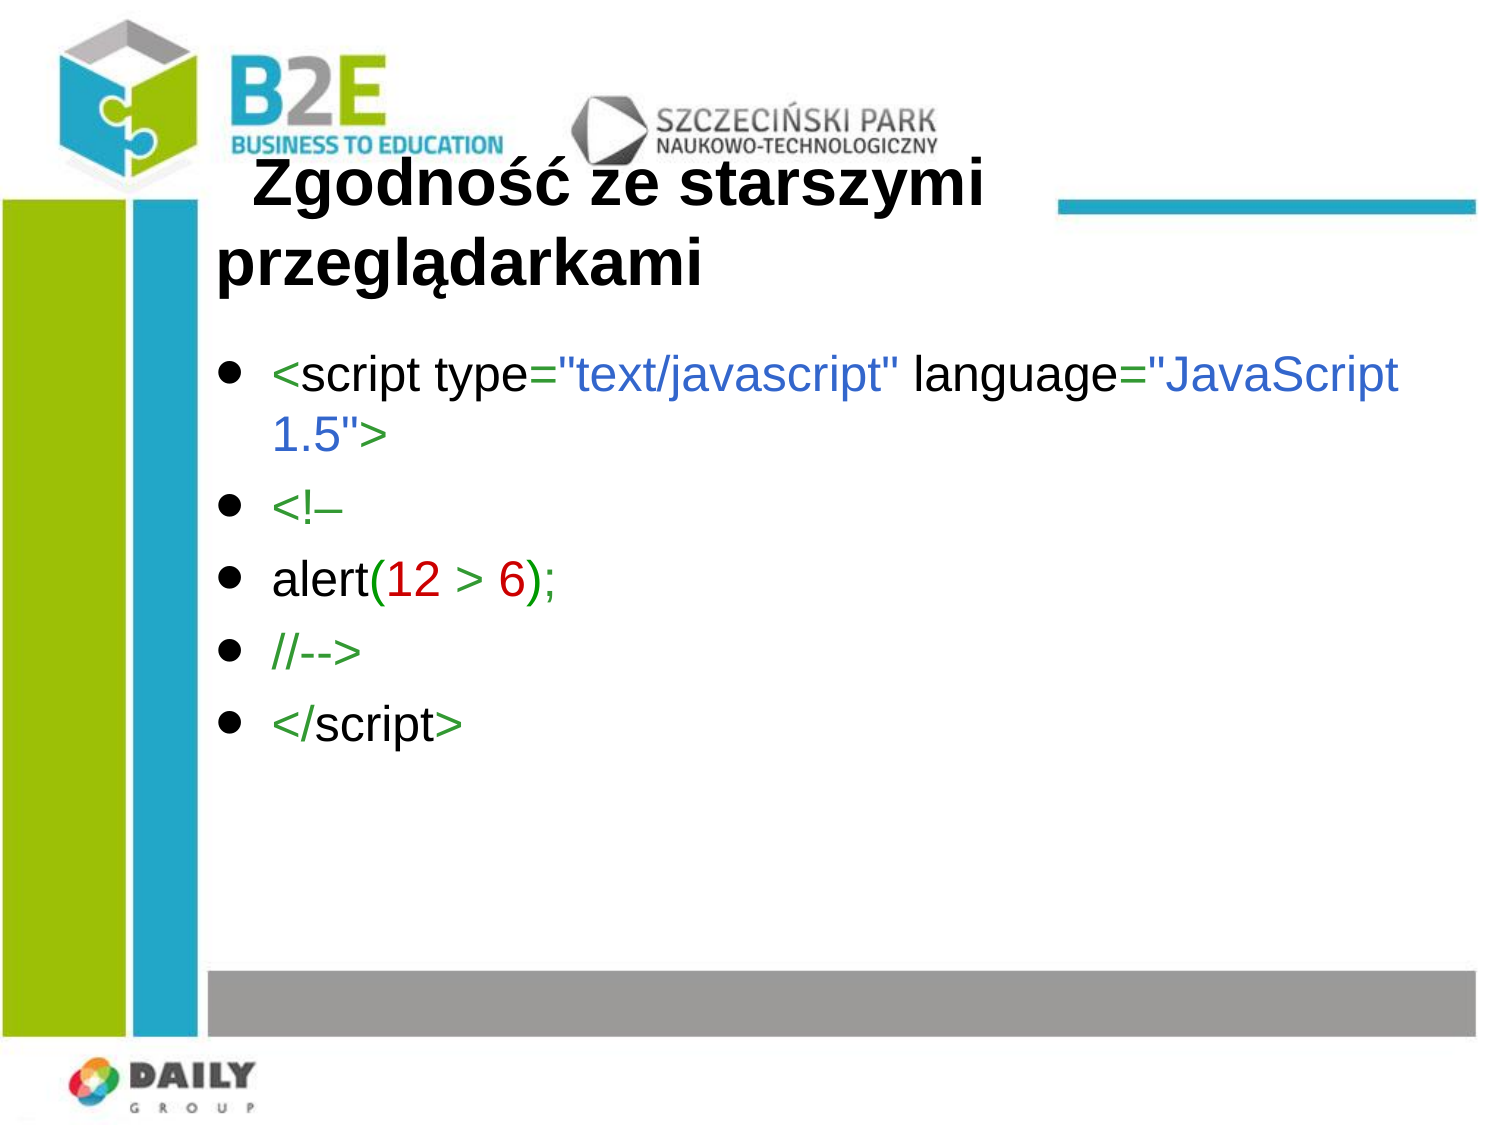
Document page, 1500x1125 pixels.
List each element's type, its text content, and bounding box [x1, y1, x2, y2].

title Zgodność ze starszymi przeglądarkami [200, 218, 1473, 315]
list <script type="text/javascript" language="JavaScript 1.5"> <!– alert(12 > 6); //--> </script> [200, 326, 1500, 966]
picture [0, 0, 1500, 1125]
